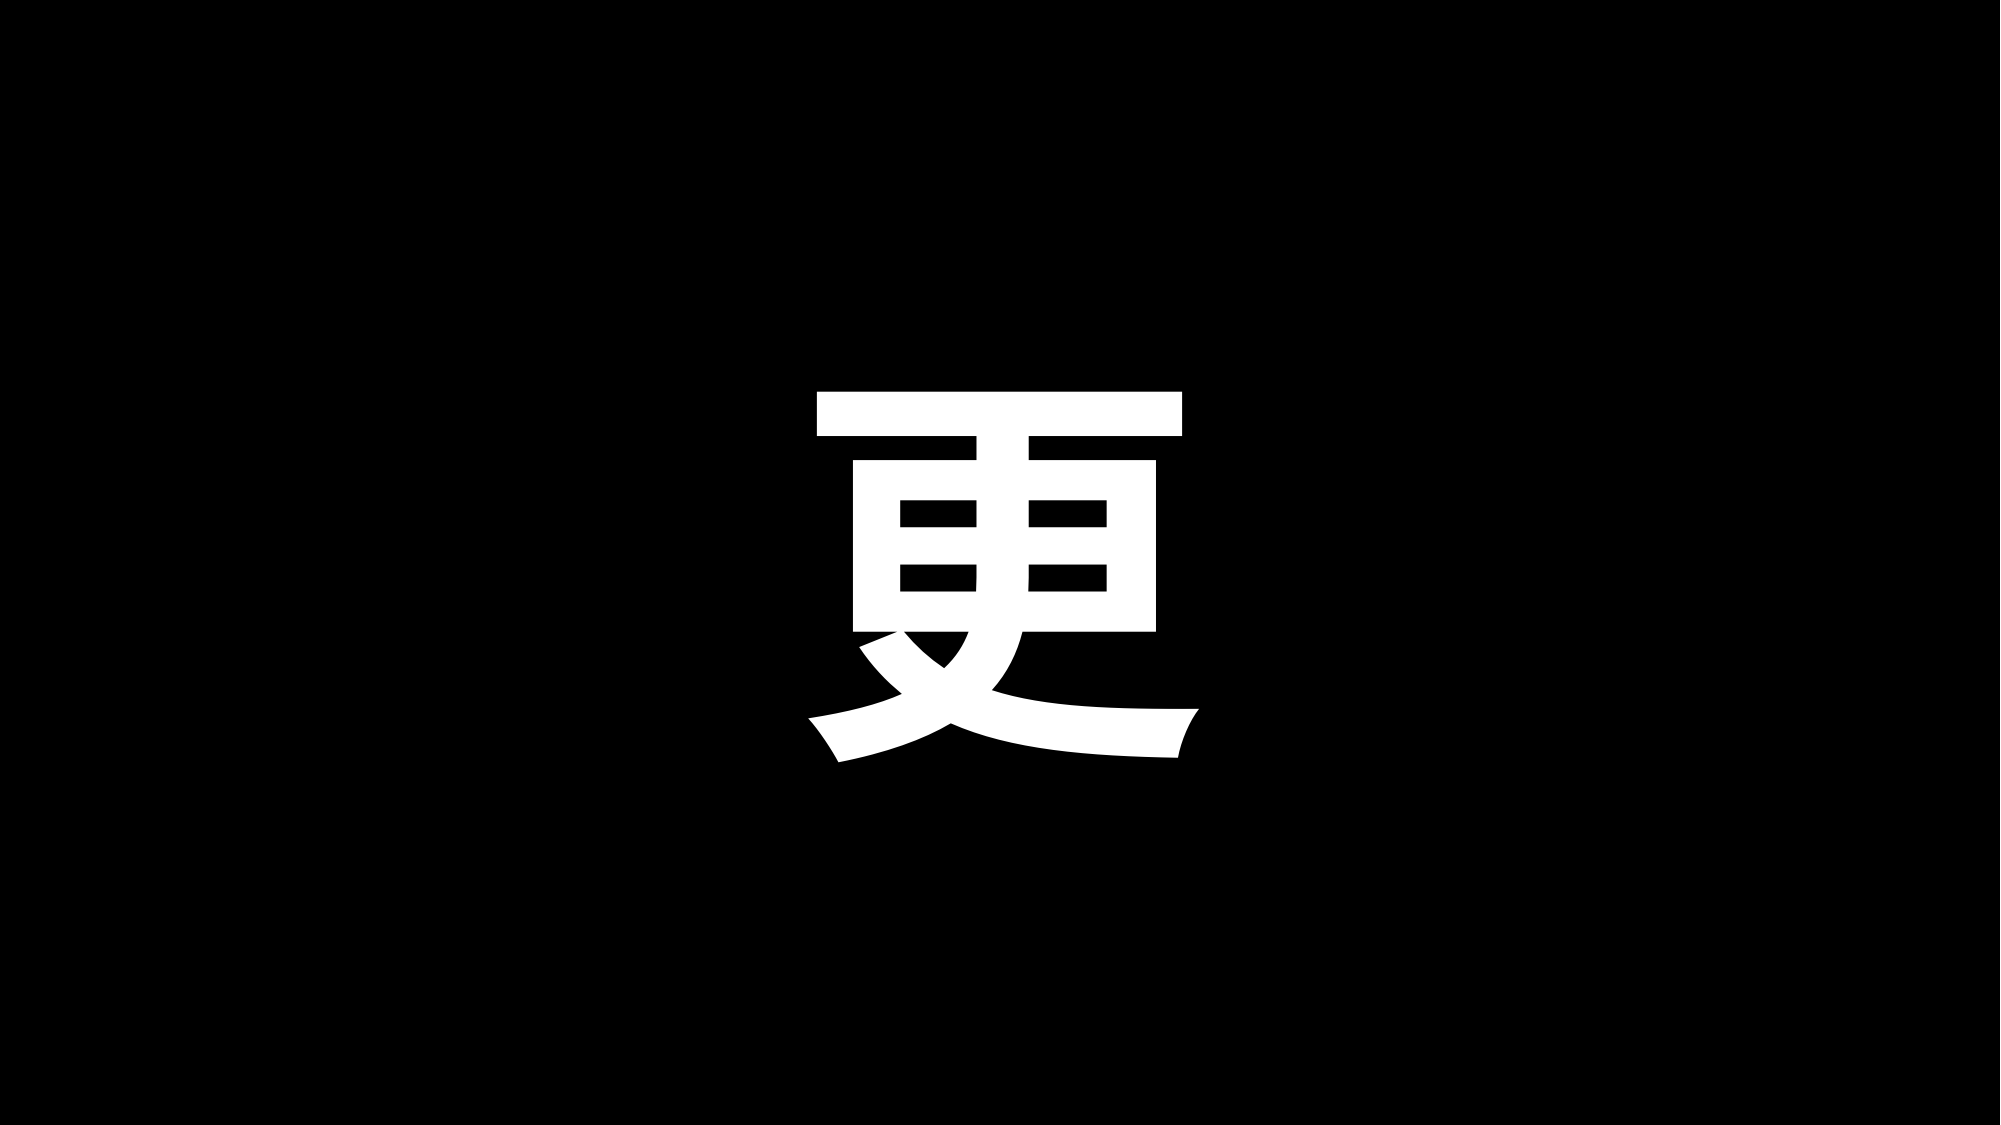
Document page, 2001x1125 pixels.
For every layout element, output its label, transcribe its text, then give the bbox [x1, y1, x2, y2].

text_box 更 [530, 303, 1470, 816]
